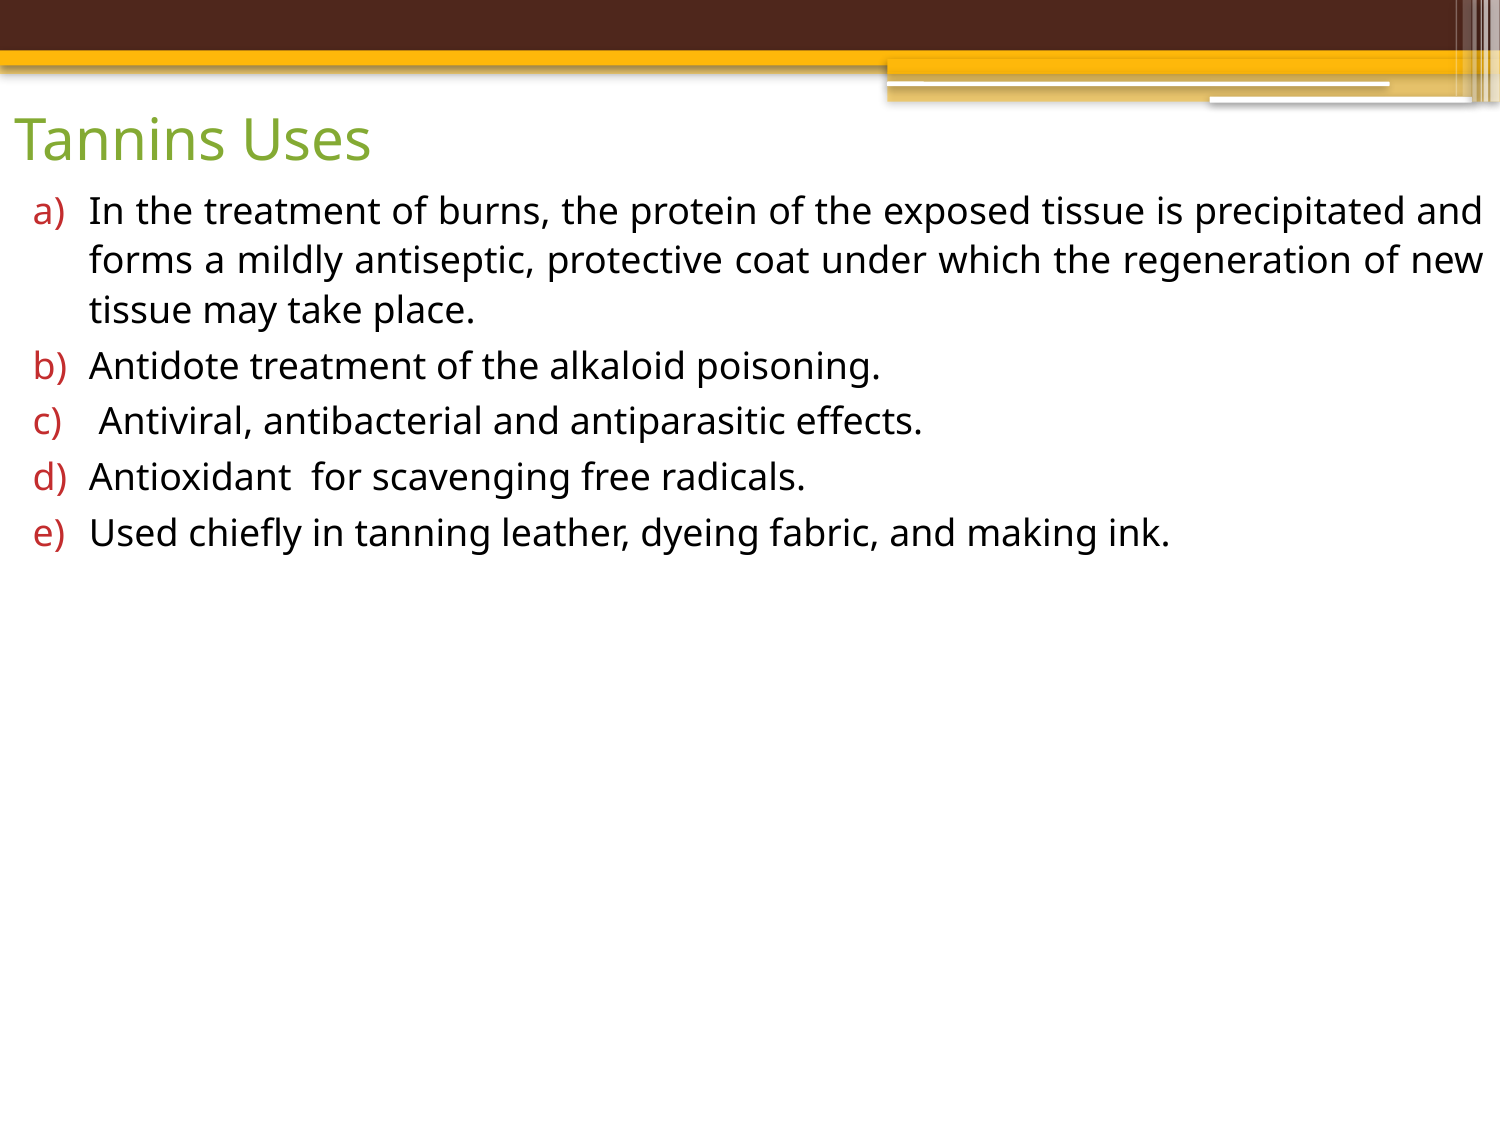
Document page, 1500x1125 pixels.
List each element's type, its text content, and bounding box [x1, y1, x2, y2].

list In the treatment of burns, the protein of the exposed tissue is precipitated and forms a mildly antiseptic, protective coat under which the regeneration of new tissue may take place. Antidote treatment of the alkaloid poisoning. Antiviral, antibacterial and antiparasitic effects. Antioxidant for scavenging free radicals. Used chiefly in tanning leather, dyeing fabric, and making ink. [0, 174, 1500, 1125]
title Tannins Uses [0, 99, 1500, 174]
